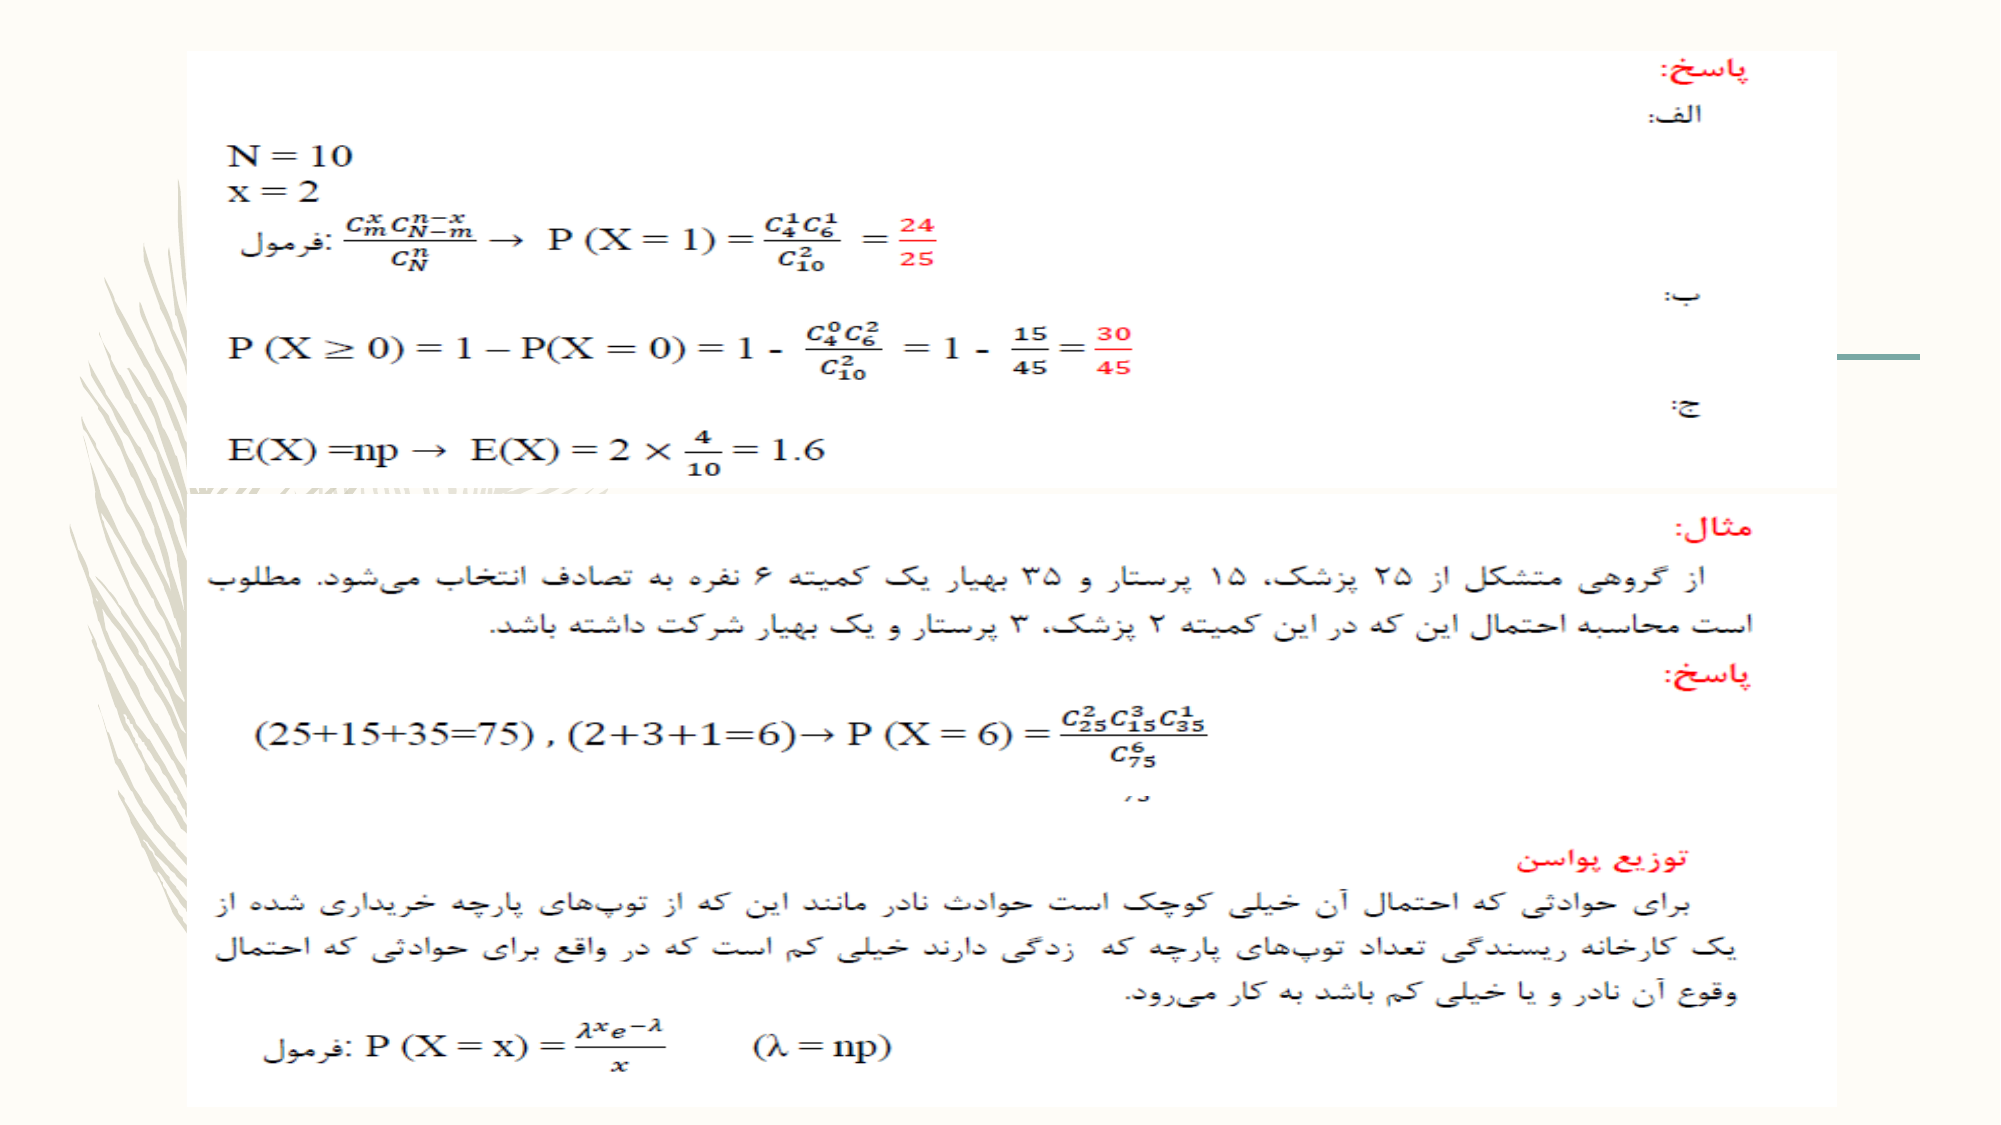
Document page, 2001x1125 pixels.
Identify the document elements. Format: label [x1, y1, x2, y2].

list [186, 494, 1838, 796]
picture [186, 796, 1838, 1107]
picture [186, 50, 1838, 489]
